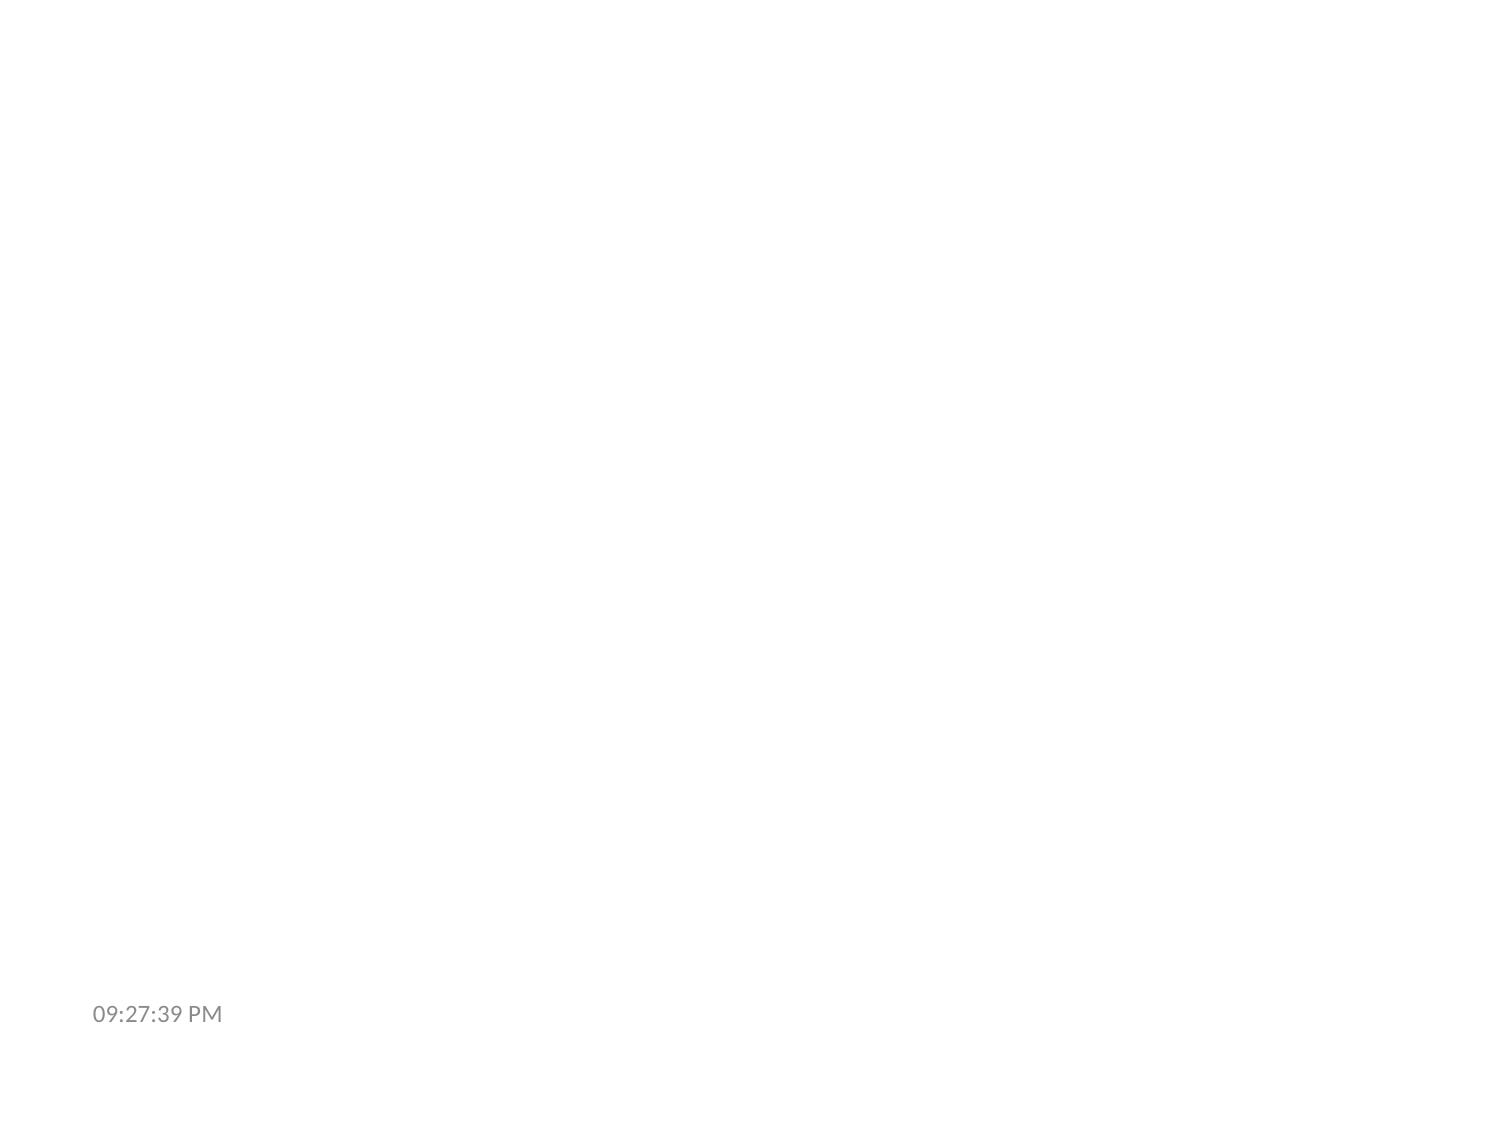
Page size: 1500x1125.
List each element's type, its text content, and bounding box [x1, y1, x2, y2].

text_box 3:35:09 PM [77, 982, 428, 1043]
